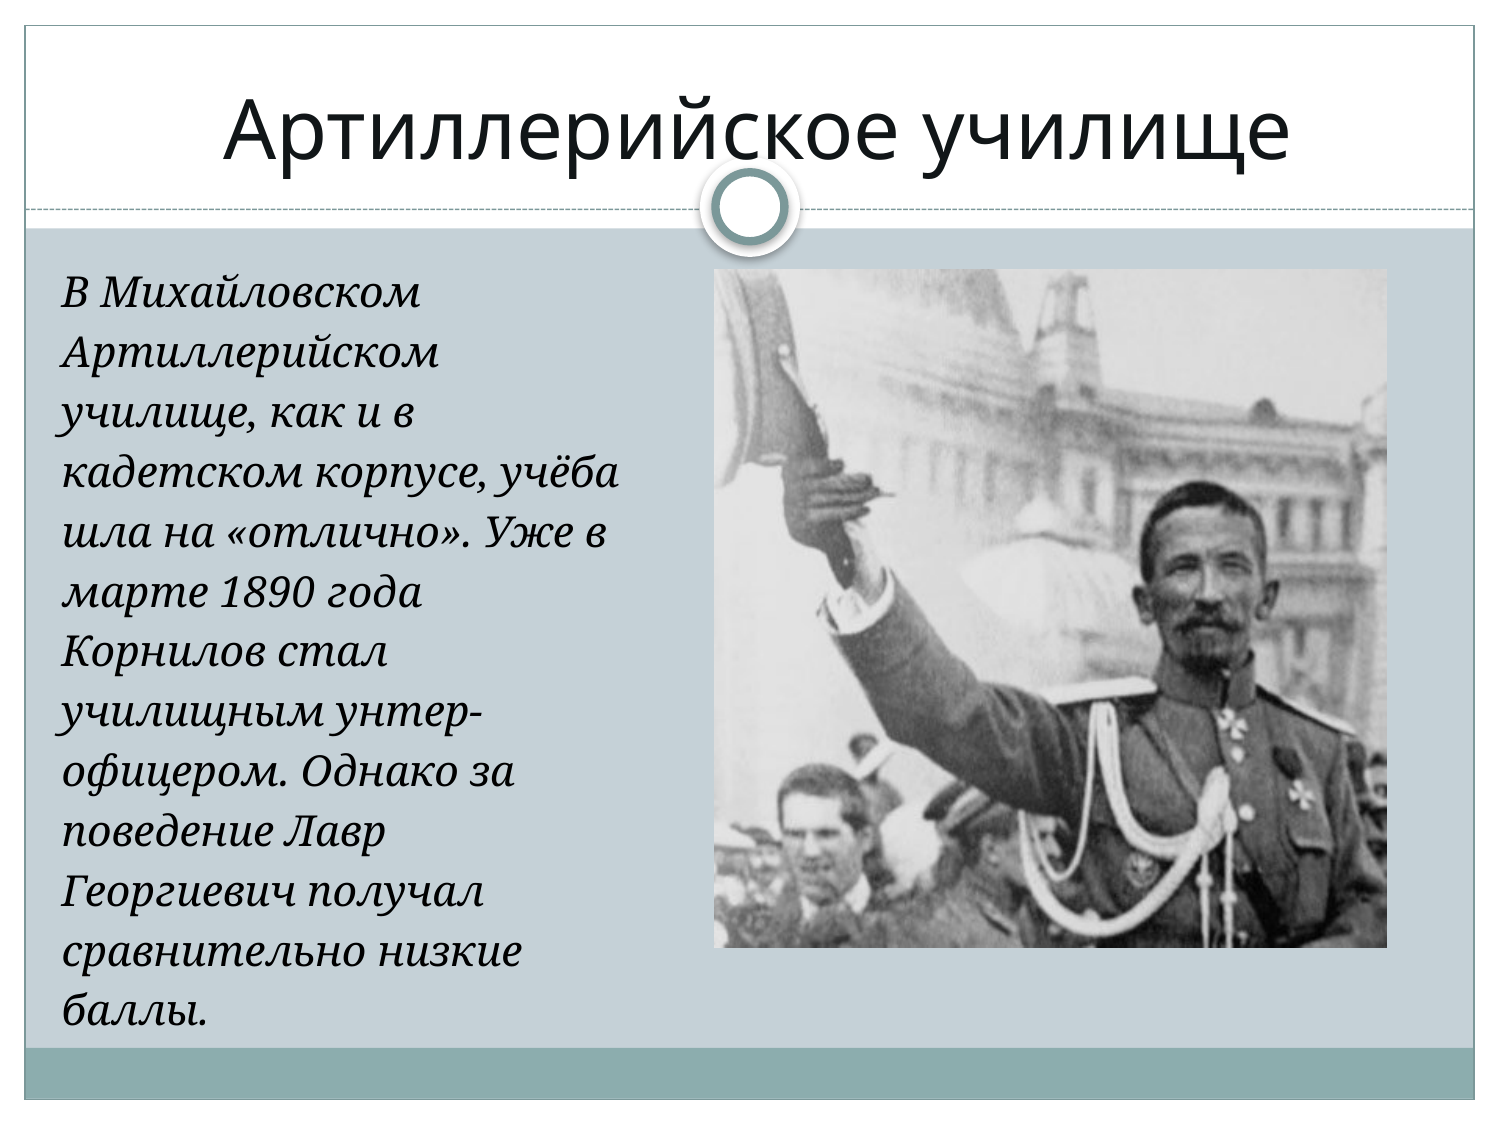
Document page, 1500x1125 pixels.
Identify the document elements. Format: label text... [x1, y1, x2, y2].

list В Михайловском Артиллерийском училище, как и в кадетском корпусе, учёба шла на «отлично». Уже в марте 1890 года Корнилов стал училищным унтер- офицером. Однако за поведение Лавр Георгиевич получал сравнительно низкие баллы. [46, 257, 689, 1051]
picture [714, 269, 1387, 948]
title Артиллерийское училище [58, 128, 1459, 254]
